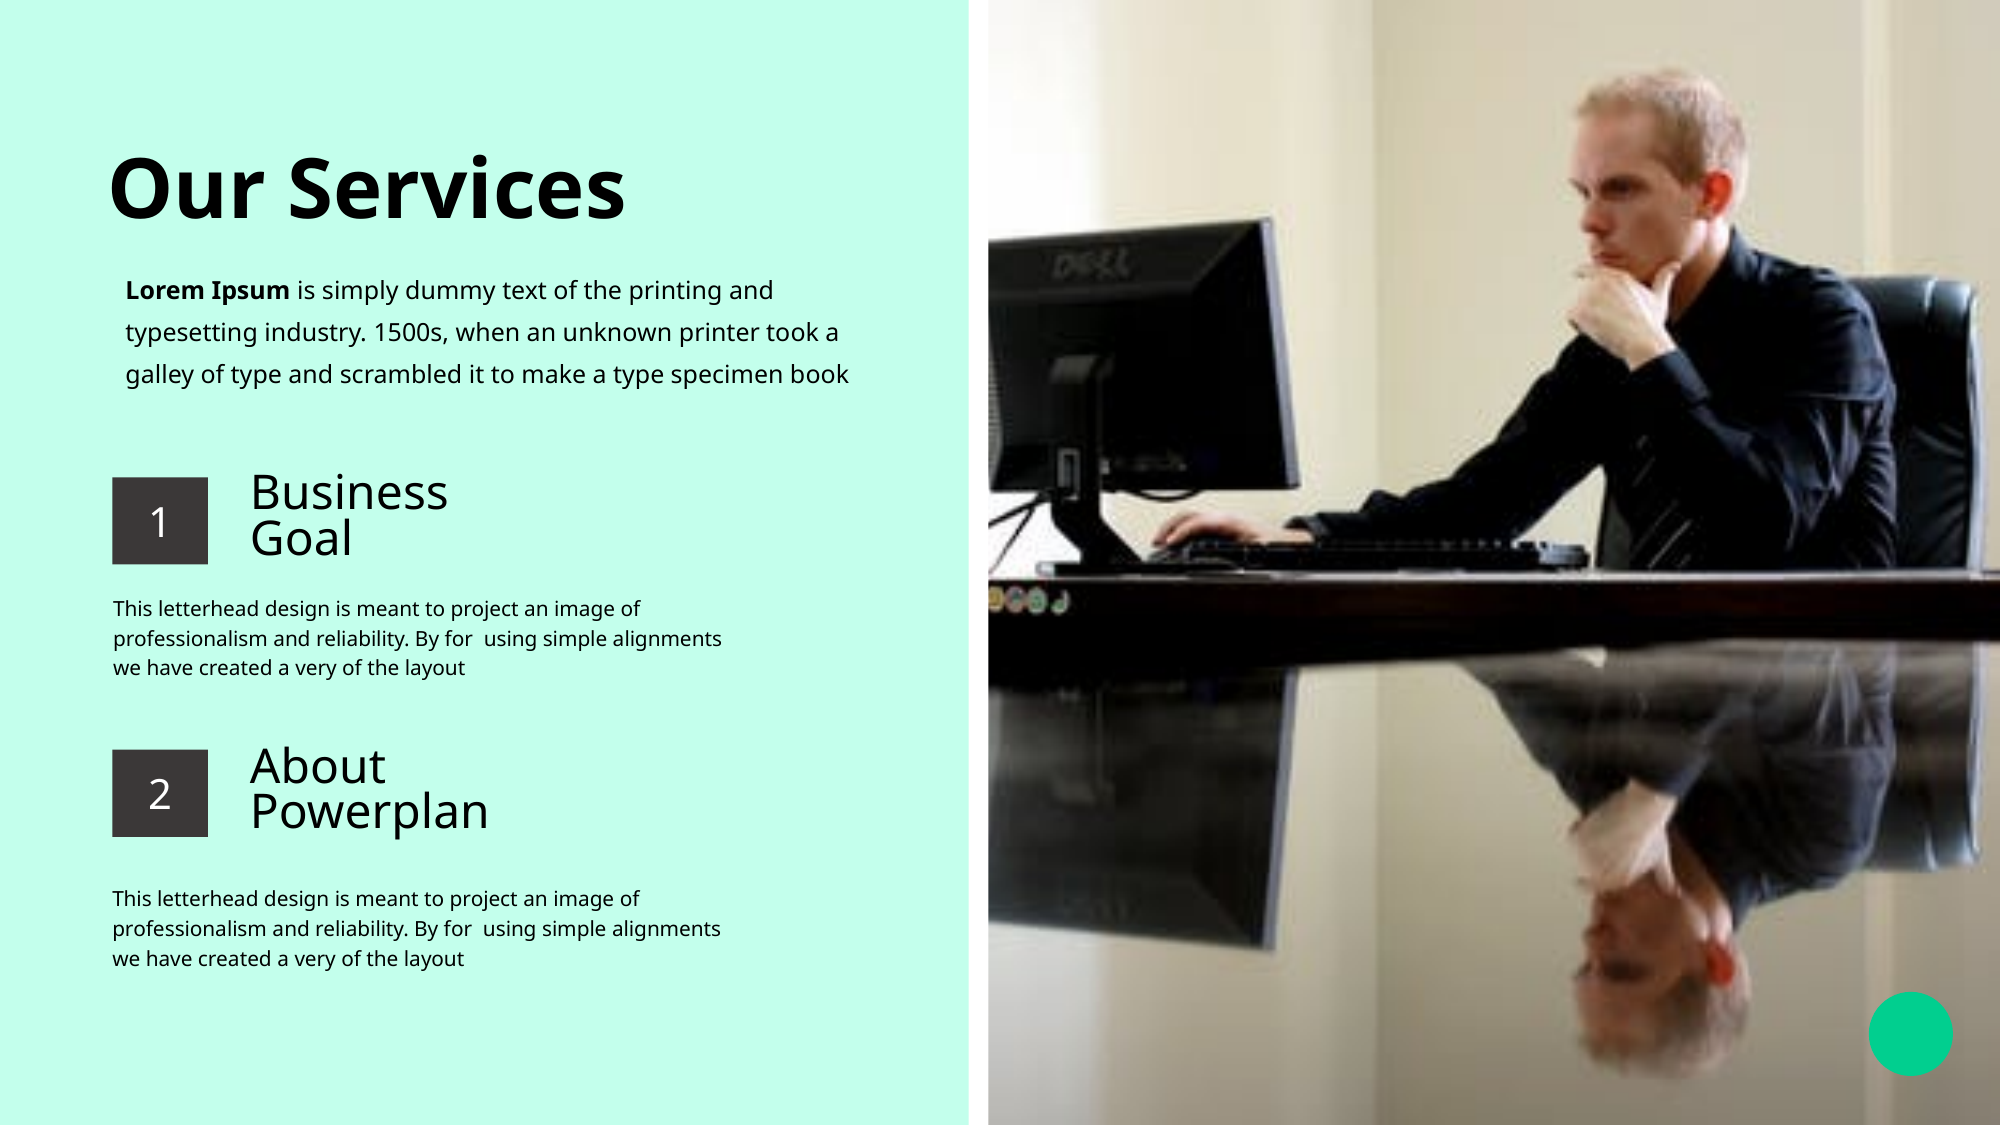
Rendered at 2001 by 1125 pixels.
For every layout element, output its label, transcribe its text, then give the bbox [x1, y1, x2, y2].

text_box Lorem Ipsum is simply dummy text of the printing and typesetting industry. 1500s, when an unknown printer took a galley of type and scrambled it to make a type specimen book [110, 255, 913, 396]
text_box This letterhead design is meant to project an image of professionalism and reliability. By for using simple alignments we have created a very of the layout [112, 880, 754, 971]
text_box This letterhead design is meant to project an image of professionalism and reliability. By for using simple alignments we have created a very of the layout [113, 590, 754, 681]
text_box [112, 477, 208, 565]
text_box About Powerplan [235, 739, 564, 846]
picture [988, 0, 2000, 1125]
text_box Business Goal [235, 465, 532, 573]
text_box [112, 749, 208, 837]
text_box Our Services [92, 127, 642, 243]
text_box [0, 0, 970, 1125]
